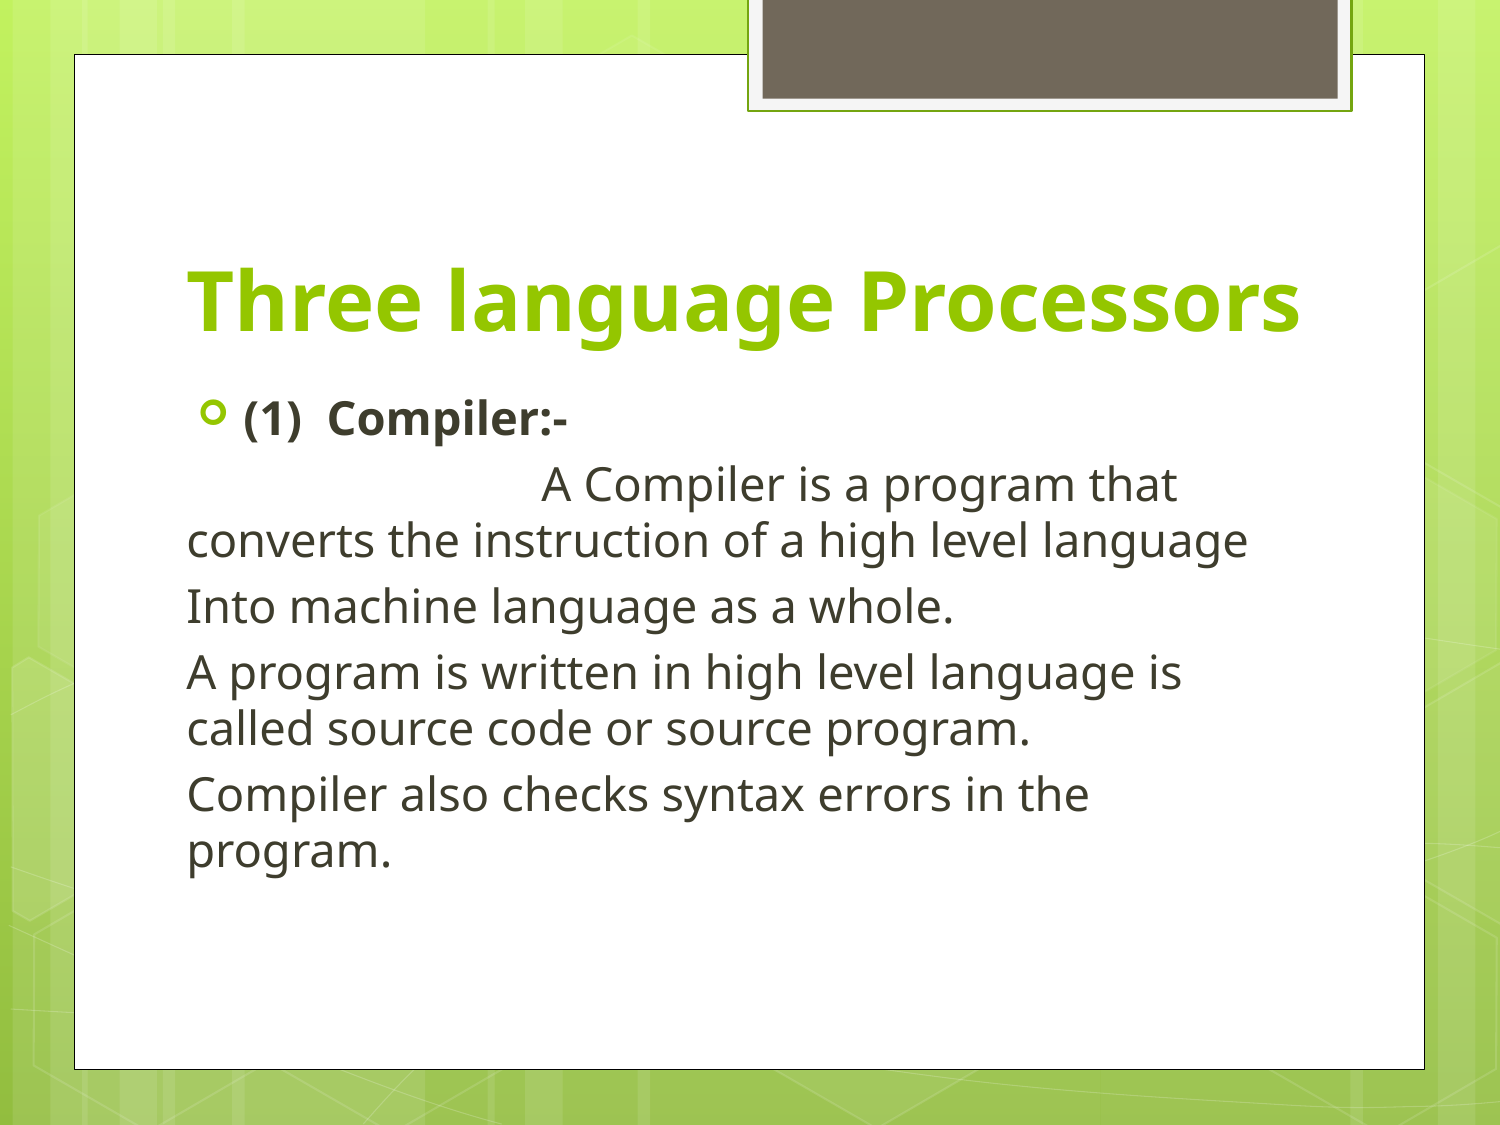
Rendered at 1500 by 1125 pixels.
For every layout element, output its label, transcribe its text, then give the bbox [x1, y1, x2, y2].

list (1) Compiler:- A Compiler is a program that converts the instruction of a high level language Into machine language as a whole. A program is written in high level language is called source code or source program. Compiler also checks syntax errors in the program. [171, 381, 1283, 957]
title Three language Processors [171, 168, 1324, 357]
